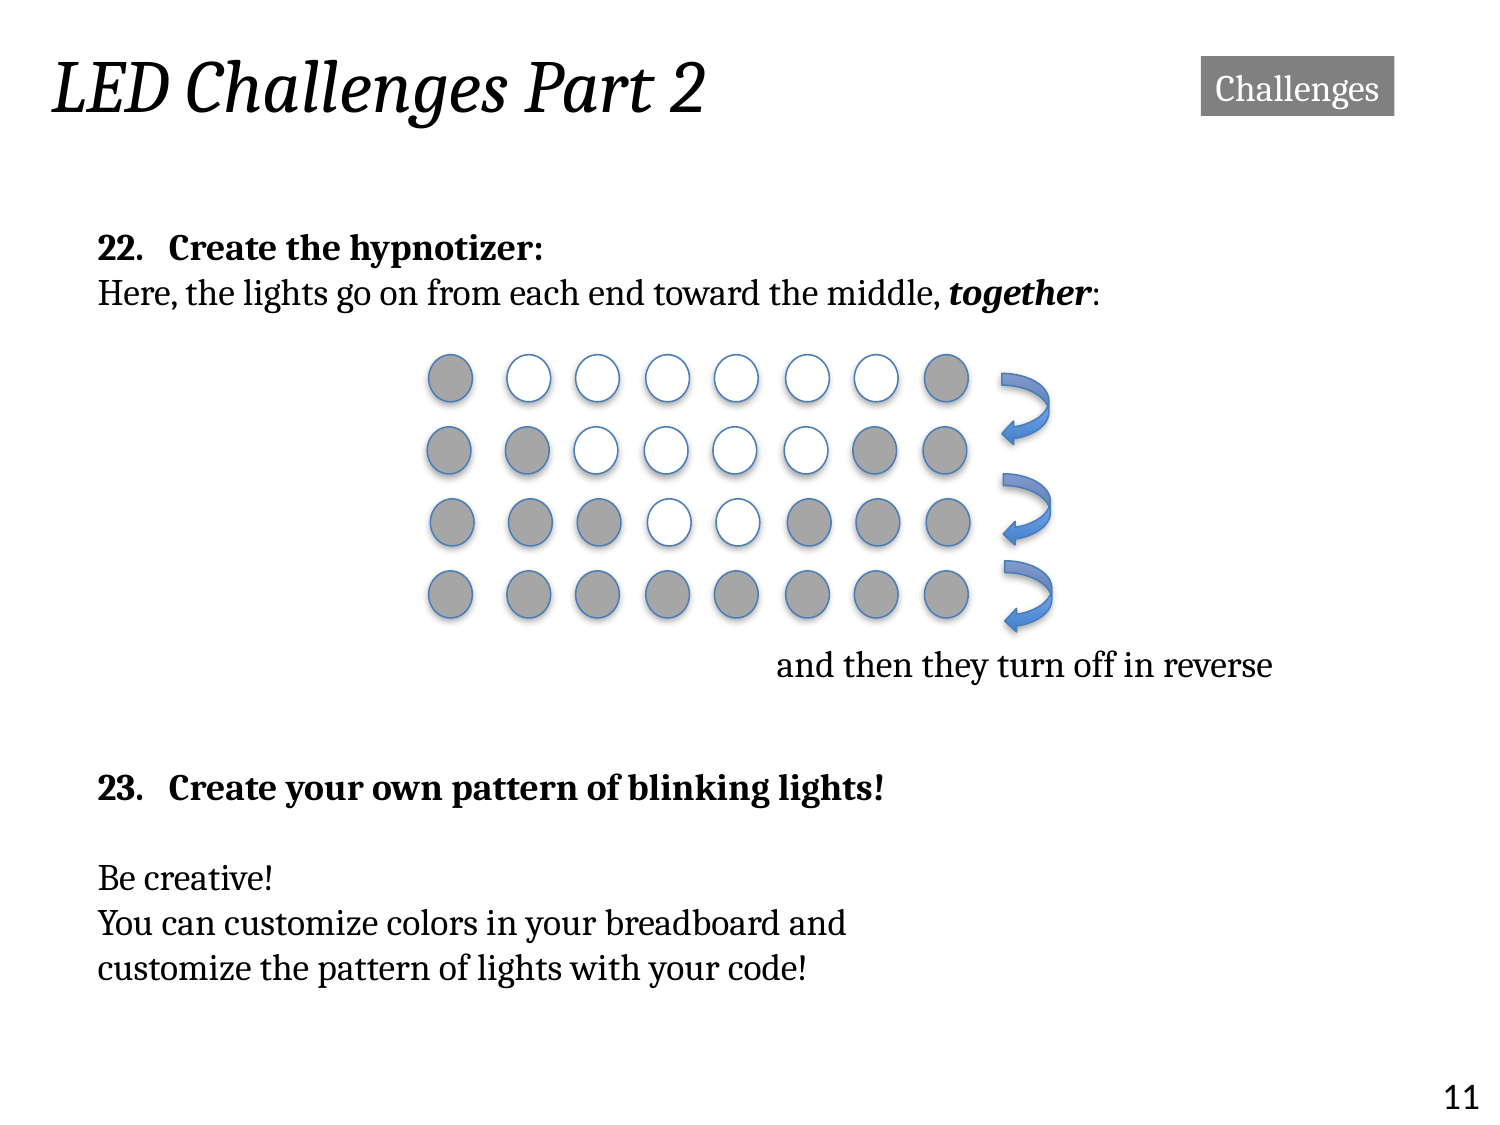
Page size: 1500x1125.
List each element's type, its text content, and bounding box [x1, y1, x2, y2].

text_box [713, 353, 759, 403]
text_box LED Challenges Part 2 [36, 30, 1026, 136]
text_box [784, 353, 831, 403]
text_box [506, 353, 552, 403]
text_box [574, 570, 621, 619]
text_box Challenges [1200, 56, 1395, 116]
text_box [923, 353, 969, 403]
text_box [429, 498, 475, 547]
text_box 22. Create the hypnotizer: Here, the lights go on from each end toward the middle, together: 23. Create your own pattern of blinking lights! Be creative! You can customize colors in your breadboard and customize the pattern of lights with your code! [82, 215, 1400, 995]
text_box [576, 498, 622, 547]
text_box [506, 570, 552, 619]
text_box [646, 498, 692, 547]
text_box [925, 498, 971, 547]
text_box [427, 353, 474, 403]
text_box [783, 426, 829, 475]
text_box [784, 570, 831, 619]
text_box [504, 426, 550, 475]
text_box [786, 498, 832, 547]
text_box [712, 426, 758, 475]
text_box [713, 570, 759, 619]
text_box [1003, 560, 1053, 632]
text_box [852, 426, 898, 475]
text_box [574, 353, 621, 403]
text_box [643, 426, 689, 475]
text_box [923, 570, 969, 619]
text_box [853, 353, 899, 403]
text_box [853, 570, 899, 619]
text_box 11 [1427, 1064, 1500, 1125]
text_box [1001, 372, 1050, 446]
text_box [427, 570, 474, 619]
text_box [507, 498, 554, 547]
text_box [645, 353, 691, 403]
text_box [573, 426, 619, 475]
text_box [715, 498, 761, 547]
text_box [922, 426, 968, 475]
text_box [426, 426, 472, 475]
text_box and then they turn off in reverse [761, 632, 1289, 693]
text_box [855, 498, 901, 547]
text_box [645, 570, 691, 619]
text_box [1002, 473, 1052, 546]
